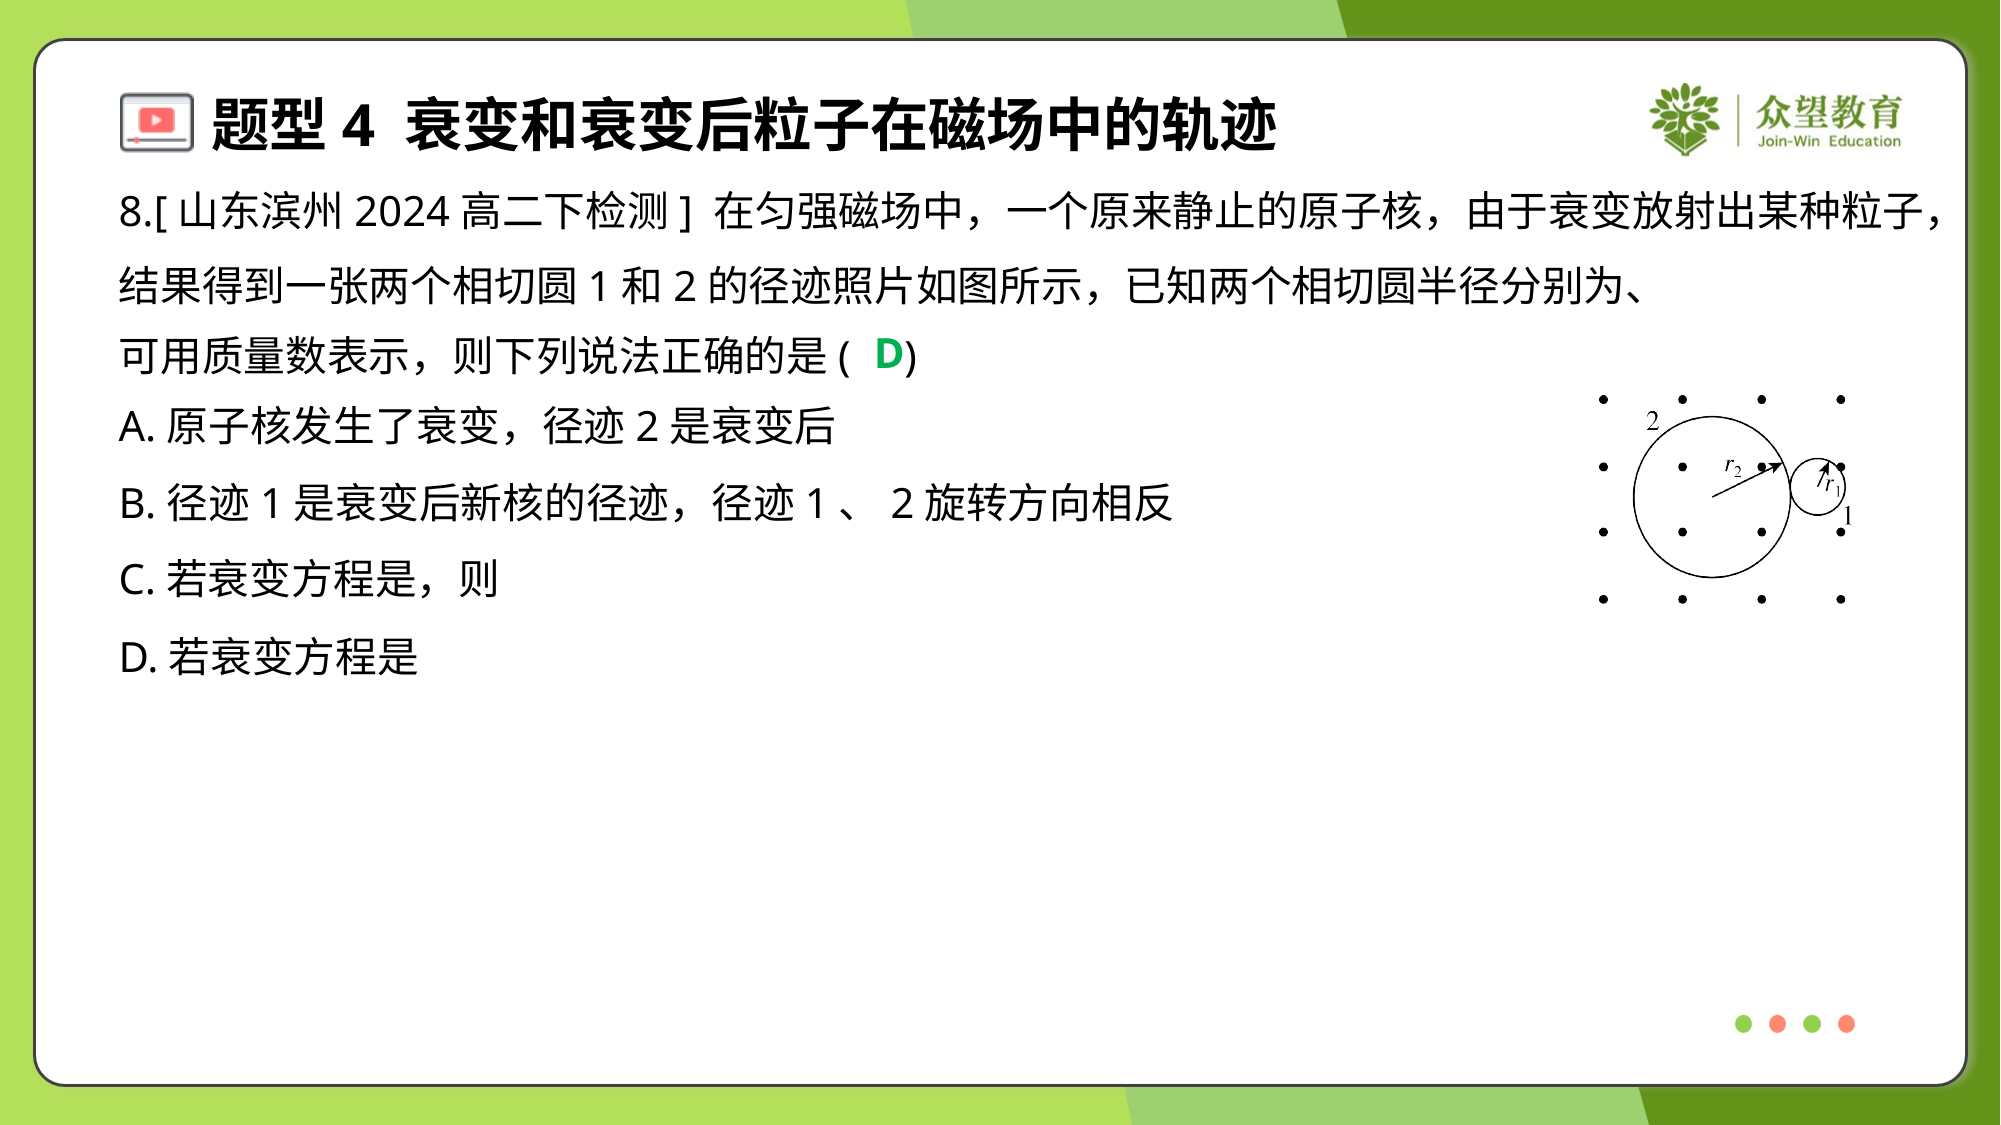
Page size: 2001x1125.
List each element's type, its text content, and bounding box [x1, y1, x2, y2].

picture [0, 0, 2000, 1125]
text_box D [857, 306, 921, 371]
